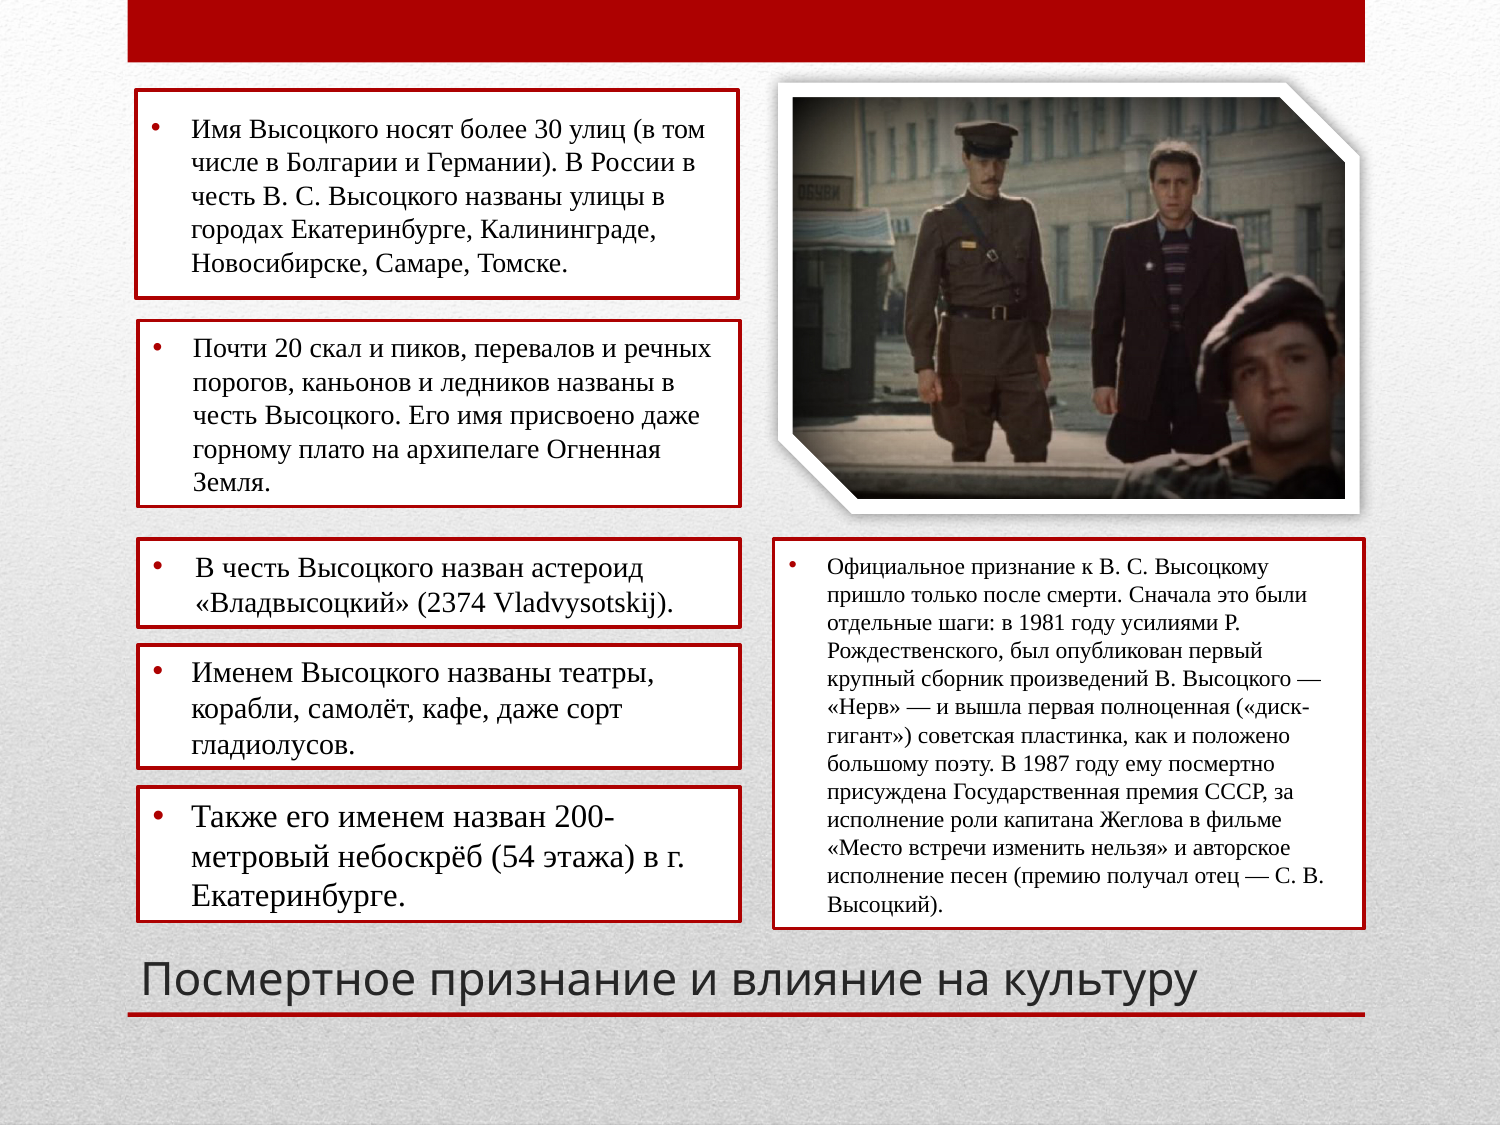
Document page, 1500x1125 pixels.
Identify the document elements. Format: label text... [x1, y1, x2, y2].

text_box Именем Высоцкого названы театры, корабли, самолёт, кафе, даже сорт гладиолусов. [136, 643, 742, 770]
text_box Также его именем назван 200-метровый небоскрёб (54 этажа) в г. Екатеринбурге. [136, 785, 742, 923]
list Официальное признание к В. С. Высоцкому пришло только после смерти. Сначала это были отдельные шаги: в 1981 году усилиями Р. Рождественского, был опубликован первый крупный сборник произведений В. Высоцкого — «Нерв» — и вышла первая полноценная («диск-гигант») советская пластинка, как и положено большому поэту. В 1987 году ему посмертно присуждена Государственная премия СССР, за исполнение роли капитана Жеглова в фильме «Место встречи изменить нельзя» и авторское исполнение песен (премию получал отец — С. В. Высоцкий). [772, 537, 1366, 930]
text_box Почти 20 скал и пиков, перевалов и речных порогов, каньонов и ледников названы в честь Высоцкого. Его имя присвоено даже горному плато на архипелаге Огненная Земля. [136, 319, 742, 508]
text_box Имя Высоцкого носят более 30 улиц (в том числе в Болгарии и Германии). В России в честь В. С. Высоцкого названы улицы в городах Екатеринбурге, Калининграде, Новосибирске, Самаре, Томске. [134, 88, 740, 300]
picture [784, 89, 1354, 508]
title Посмертное признание и влияние на культуру [125, 928, 1238, 1013]
text_box В честь Высоцкого назван астероид «Владвысоцкий» (2374 Vladvysotskij). [136, 537, 742, 629]
